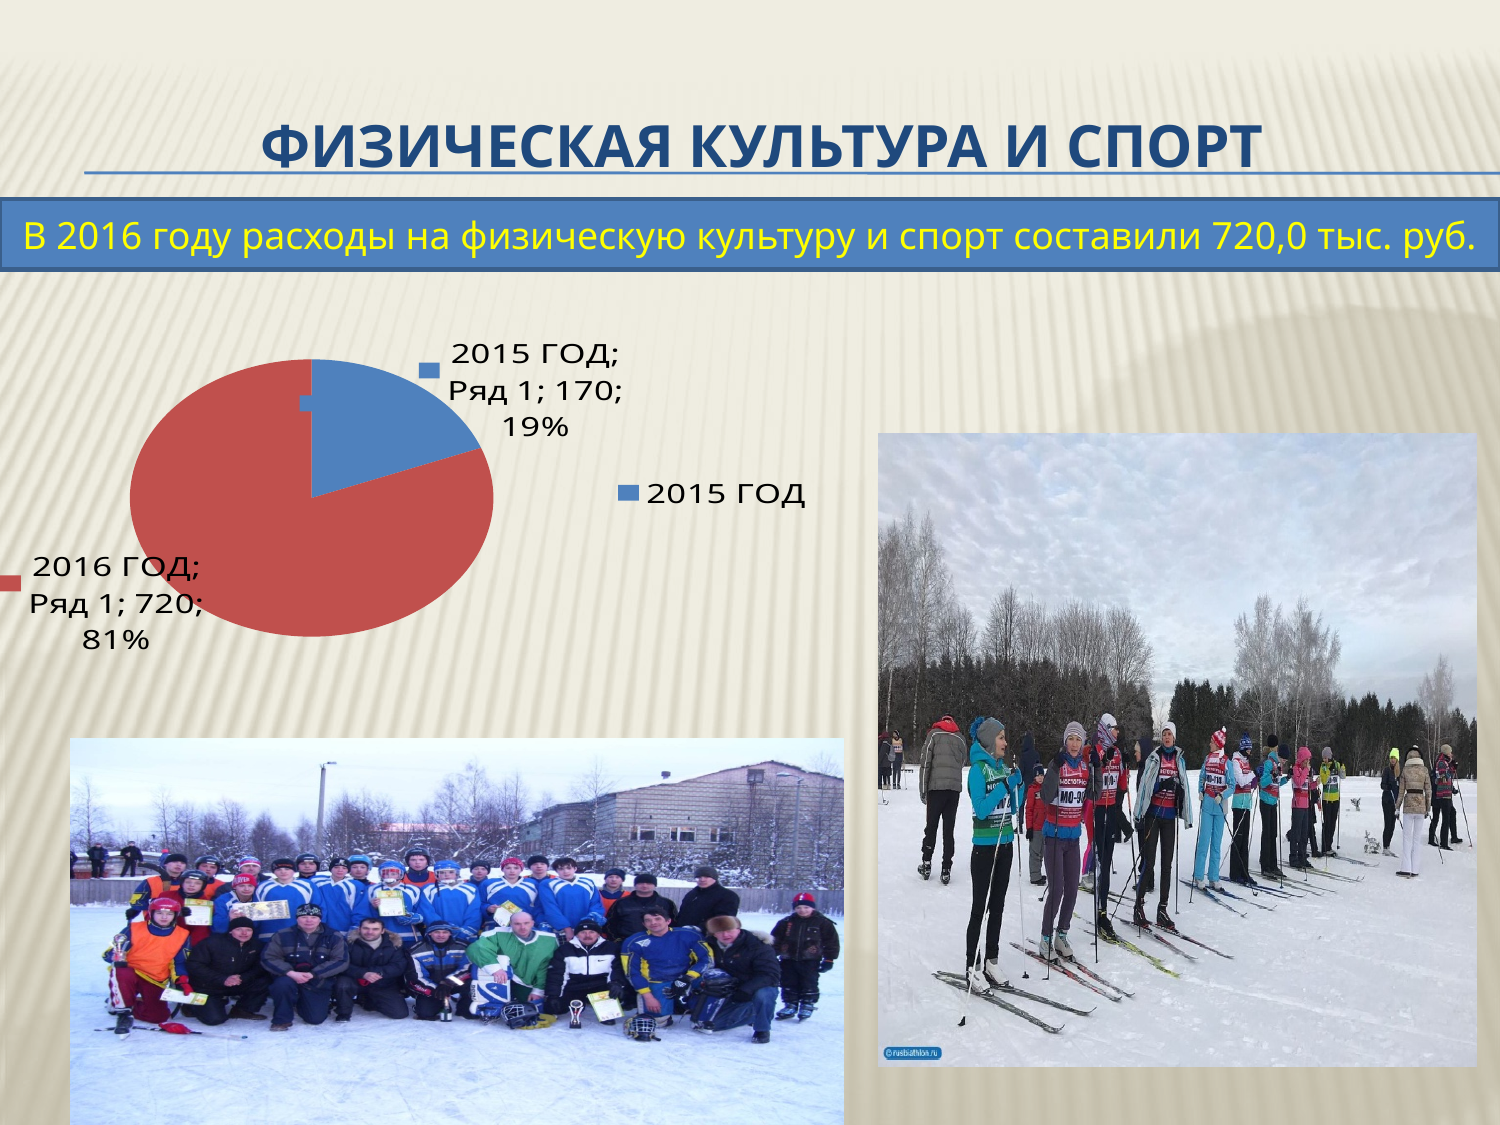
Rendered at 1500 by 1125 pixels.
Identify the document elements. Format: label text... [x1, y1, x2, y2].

text_box В 2016 году расходы на физическую культуру и спорт составили 720,0 тыс. руб. [0, 197, 1500, 272]
title ФИЗИЧЕСКАЯ КУЛЬТУРА И СПОРТ [49, 75, 1475, 197]
picture [878, 433, 1477, 1067]
chart [0, 269, 844, 727]
picture [70, 737, 845, 1125]
